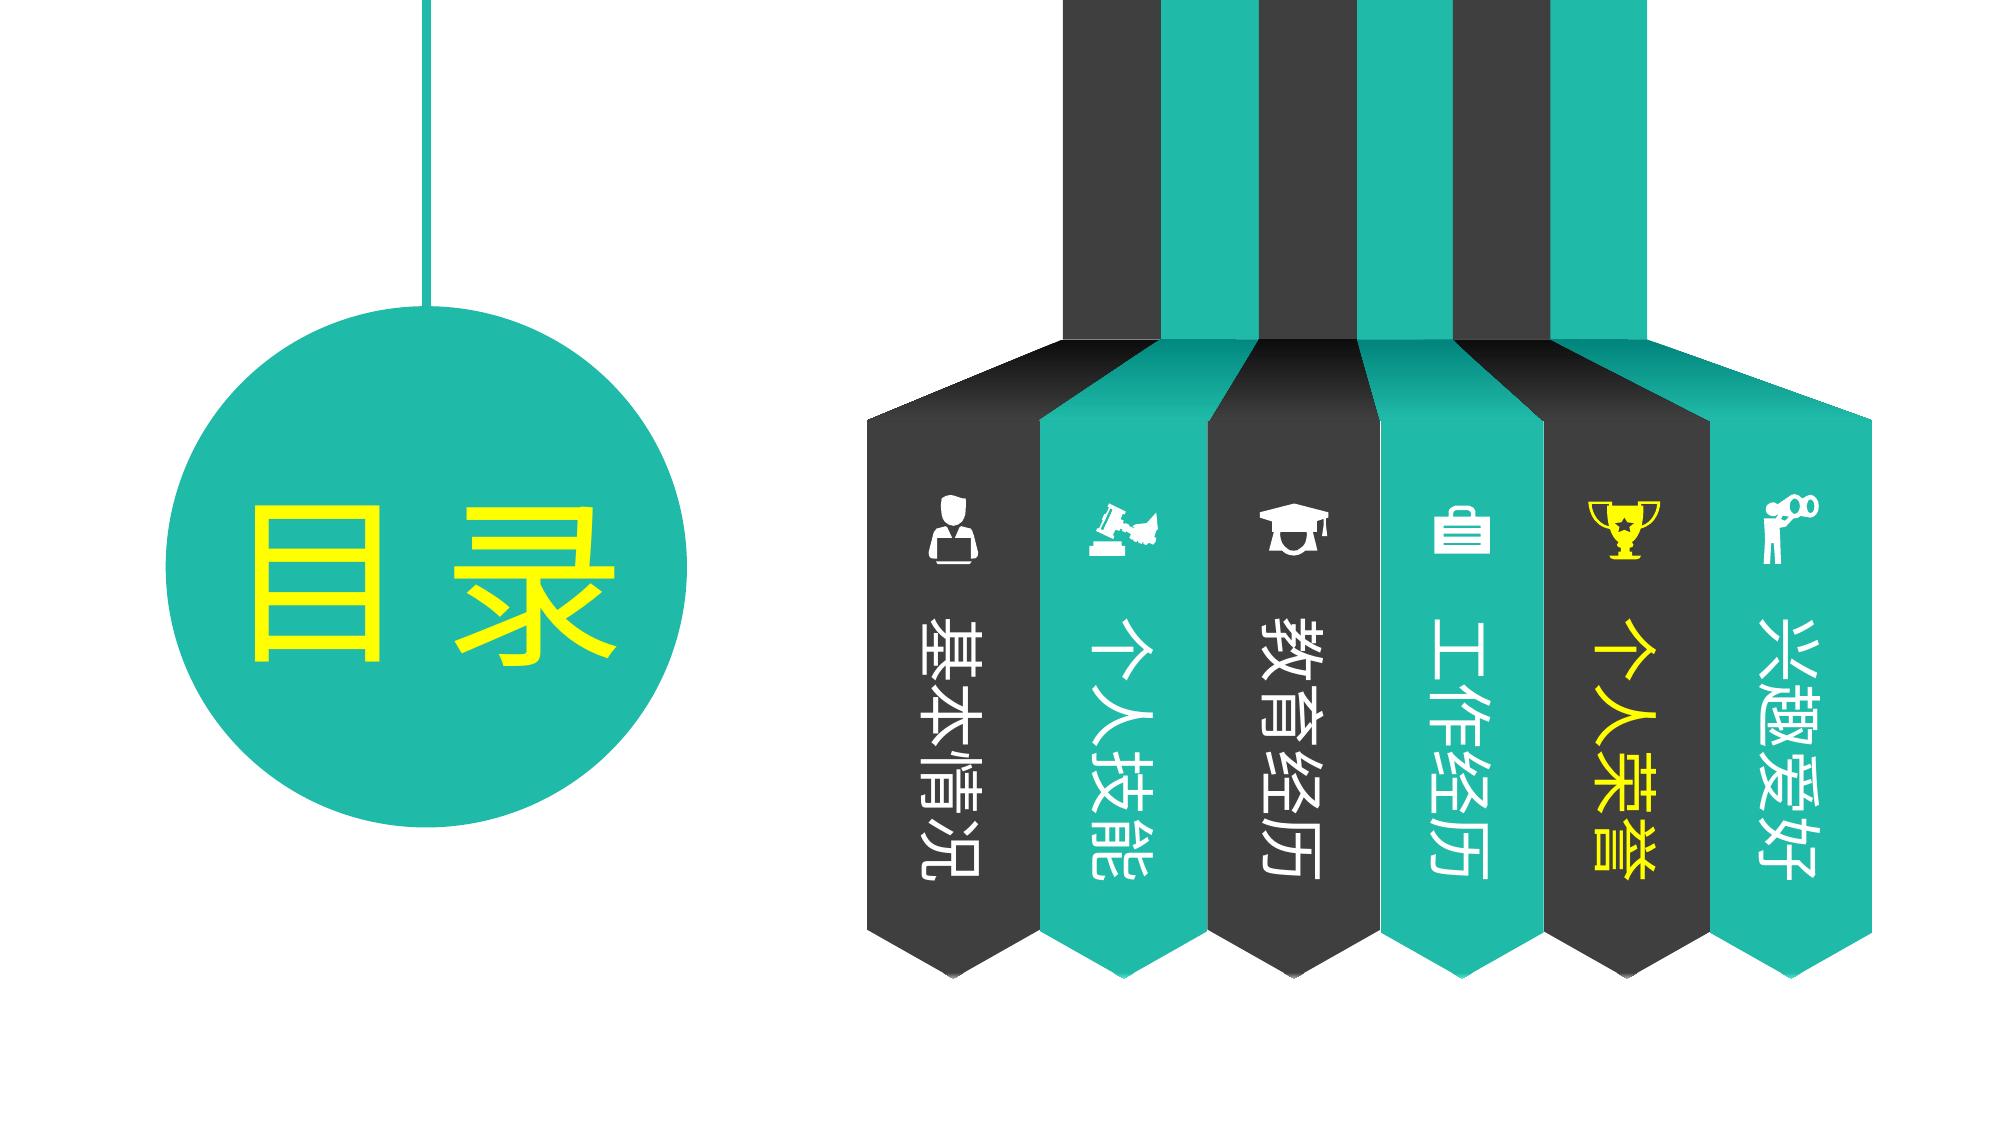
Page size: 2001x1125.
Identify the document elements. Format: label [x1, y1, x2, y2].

text_box [166, 0, 686, 827]
text_box [866, 0, 1873, 979]
